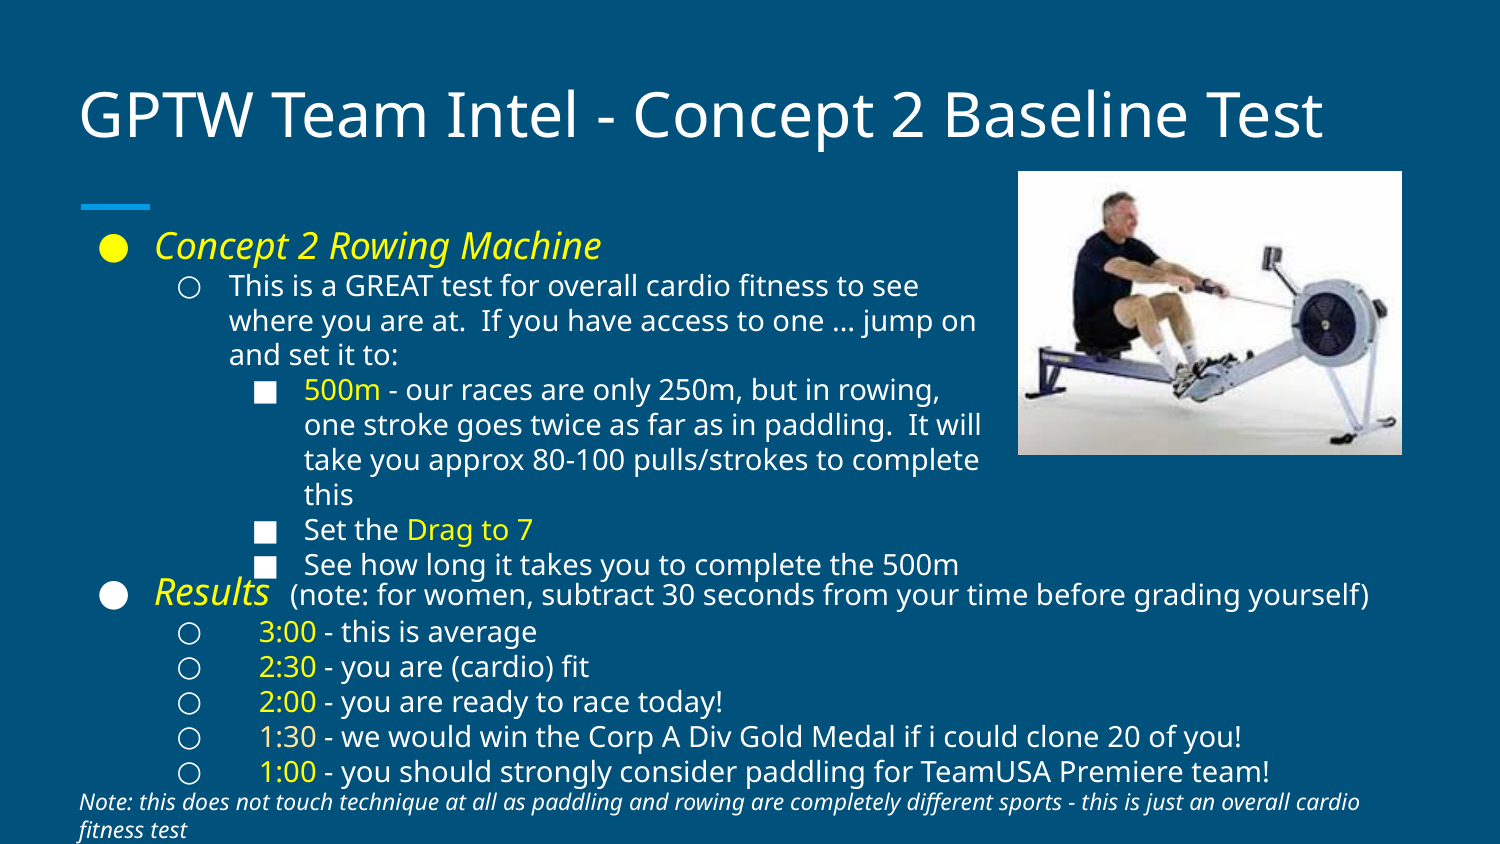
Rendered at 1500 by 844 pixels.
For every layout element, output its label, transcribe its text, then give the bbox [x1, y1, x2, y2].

picture [929, 796, 940, 803]
picture [1019, 172, 1401, 454]
list Concept 2 Rowing Machine This is a GREAT test for overall cardio fitness to see where you are at. If you have access to one … jump on and set it to: 500m - our races are only 250m, but in rowing, one stroke goes twice as far as in paddling. It will take you approx 80-100 pulls/strokes to complete this Set the Drag to 7 See how long it takes you to complete the 500m [63, 200, 1003, 553]
text_box Results (note: for women, subtract 30 seconds from your time before grading yourself) 3:00 - this is average 2:30 - you are (cardio) fit 2:00 - you are ready to race today! 1:30 - we would win the Corp A Div Gold Medal if i could clone 20 of you! 1:00 - you should strongly consider paddling for TeamUSA Premiere team! Note: this does not touch technique at all as paddling and rowing are completely different sports - this is just an overall cardio fitness test [63, 553, 1437, 792]
picture [703, 798, 708, 809]
title GPTW Team Intel - Concept 2 Baseline Test [63, 75, 1437, 166]
